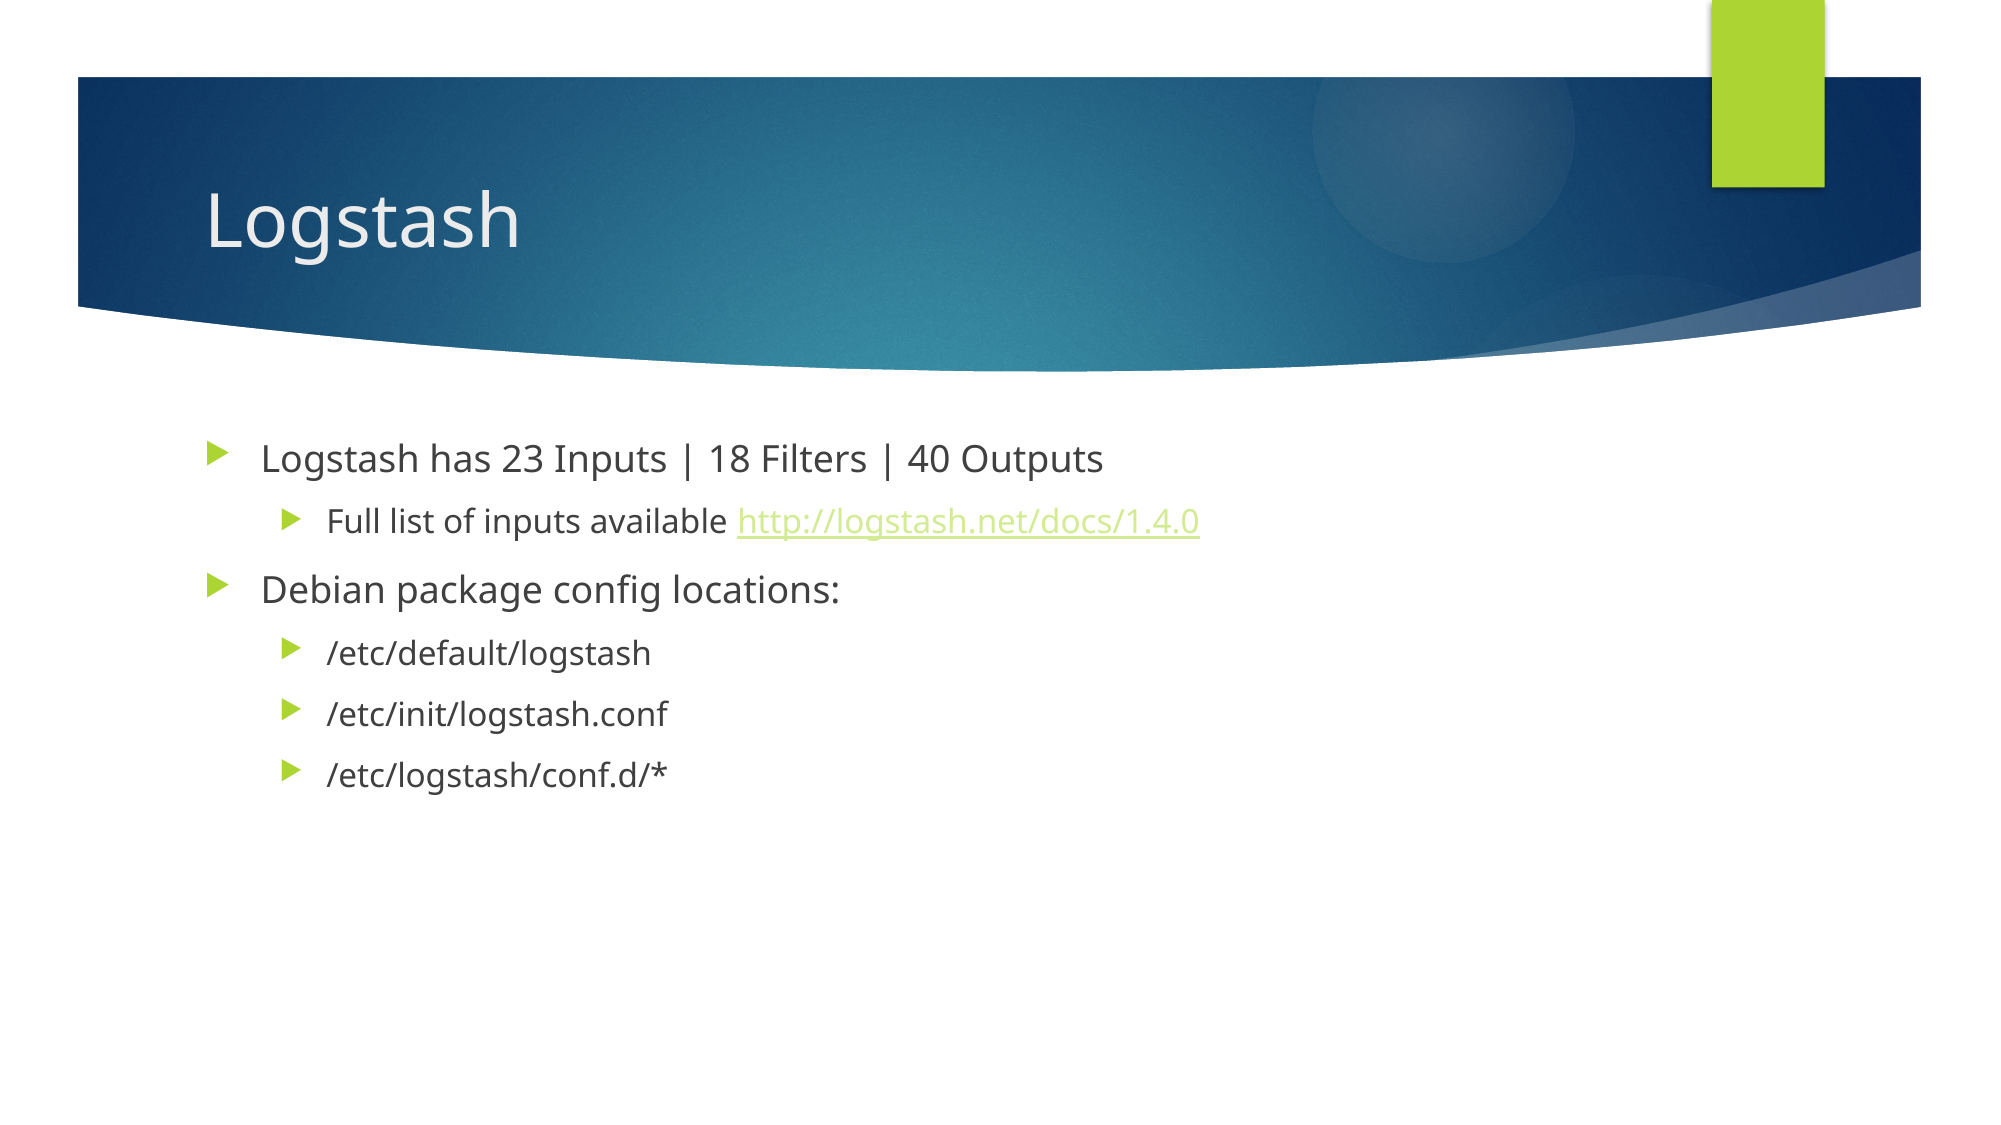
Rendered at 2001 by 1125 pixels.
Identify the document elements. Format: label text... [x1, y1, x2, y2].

title Logstash [189, 159, 1627, 276]
list Logstash has 23 Inputs | 18 Filters | 40 Outputs Full list of inputs available http://logstash.net/docs/1.4.0 Debian package config locations: /etc/default/logstash /etc/init/logstash.conf /etc/logstash/conf.d/* [189, 427, 1627, 988]
